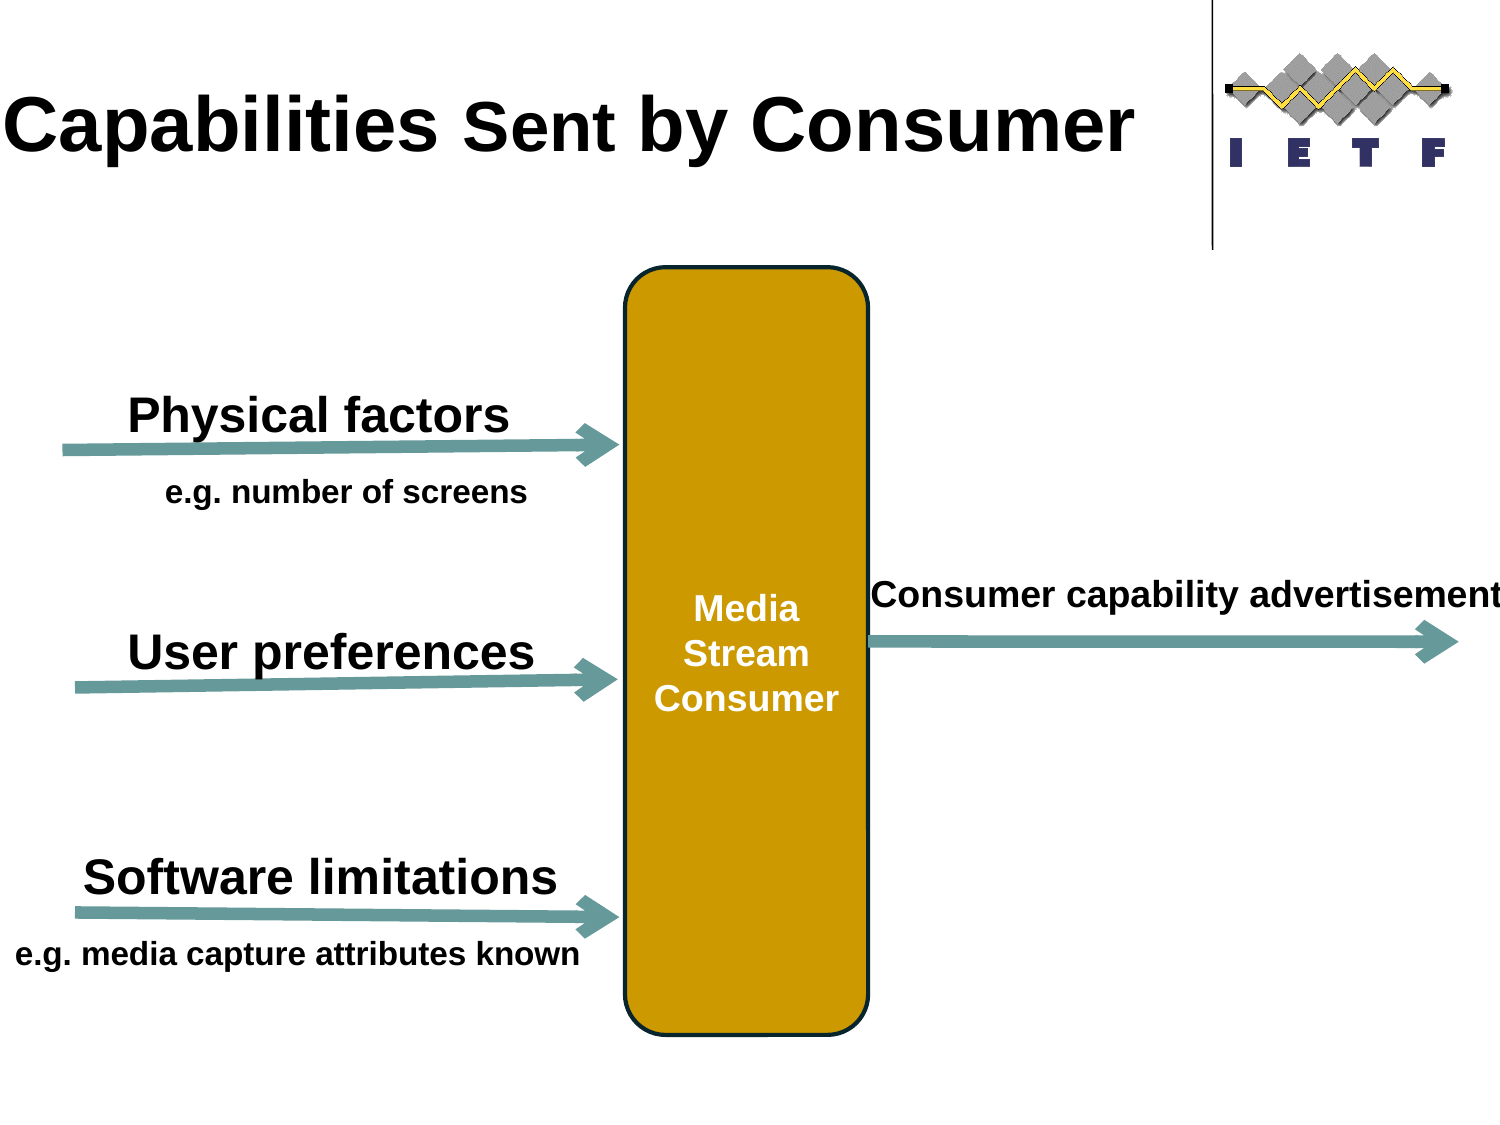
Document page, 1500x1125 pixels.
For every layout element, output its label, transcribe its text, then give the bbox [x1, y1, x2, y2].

text_box User preferences [112, 612, 621, 680]
text_box Media Stream Consumer [622, 265, 871, 1038]
text_box e.g. media capture attributes known [0, 924, 620, 980]
text_box Physical factors [112, 374, 613, 443]
text_box Consumer capability advertisement [855, 562, 1500, 623]
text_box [62, 444, 620, 451]
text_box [74, 678, 618, 688]
text_box e.g. number of screens [149, 462, 600, 518]
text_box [74, 912, 620, 918]
text_box Software limitations [68, 836, 638, 912]
picture [1212, 37, 1463, 181]
title Capabilities Sent by Consumer [0, 0, 1263, 176]
